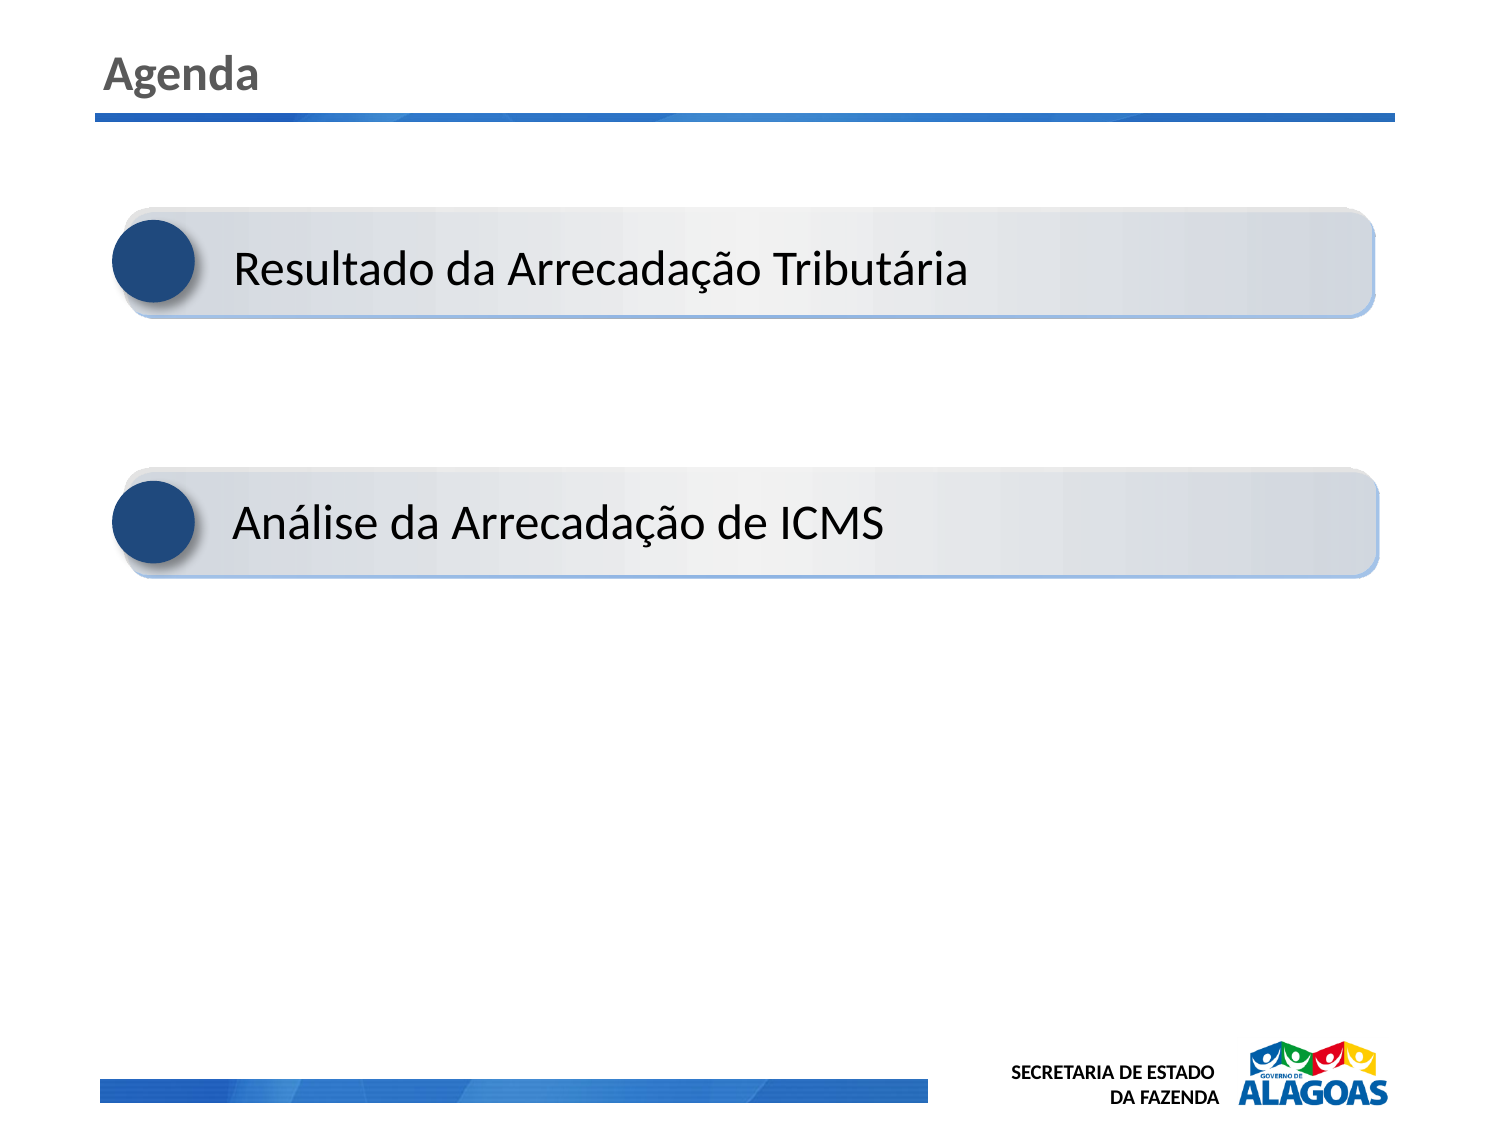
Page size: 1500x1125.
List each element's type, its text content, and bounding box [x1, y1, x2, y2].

text_box [112, 480, 195, 564]
text_box [112, 219, 195, 303]
text_box Análise da Arrecadação de ICMS [217, 482, 900, 558]
text_box Agenda [88, 33, 1439, 121]
text_box [123, 468, 1376, 575]
picture [100, 1079, 928, 1103]
text_box Resultado da Arrecadação Tributária [218, 227, 985, 303]
text_box [123, 208, 1372, 315]
picture [1237, 1037, 1389, 1108]
